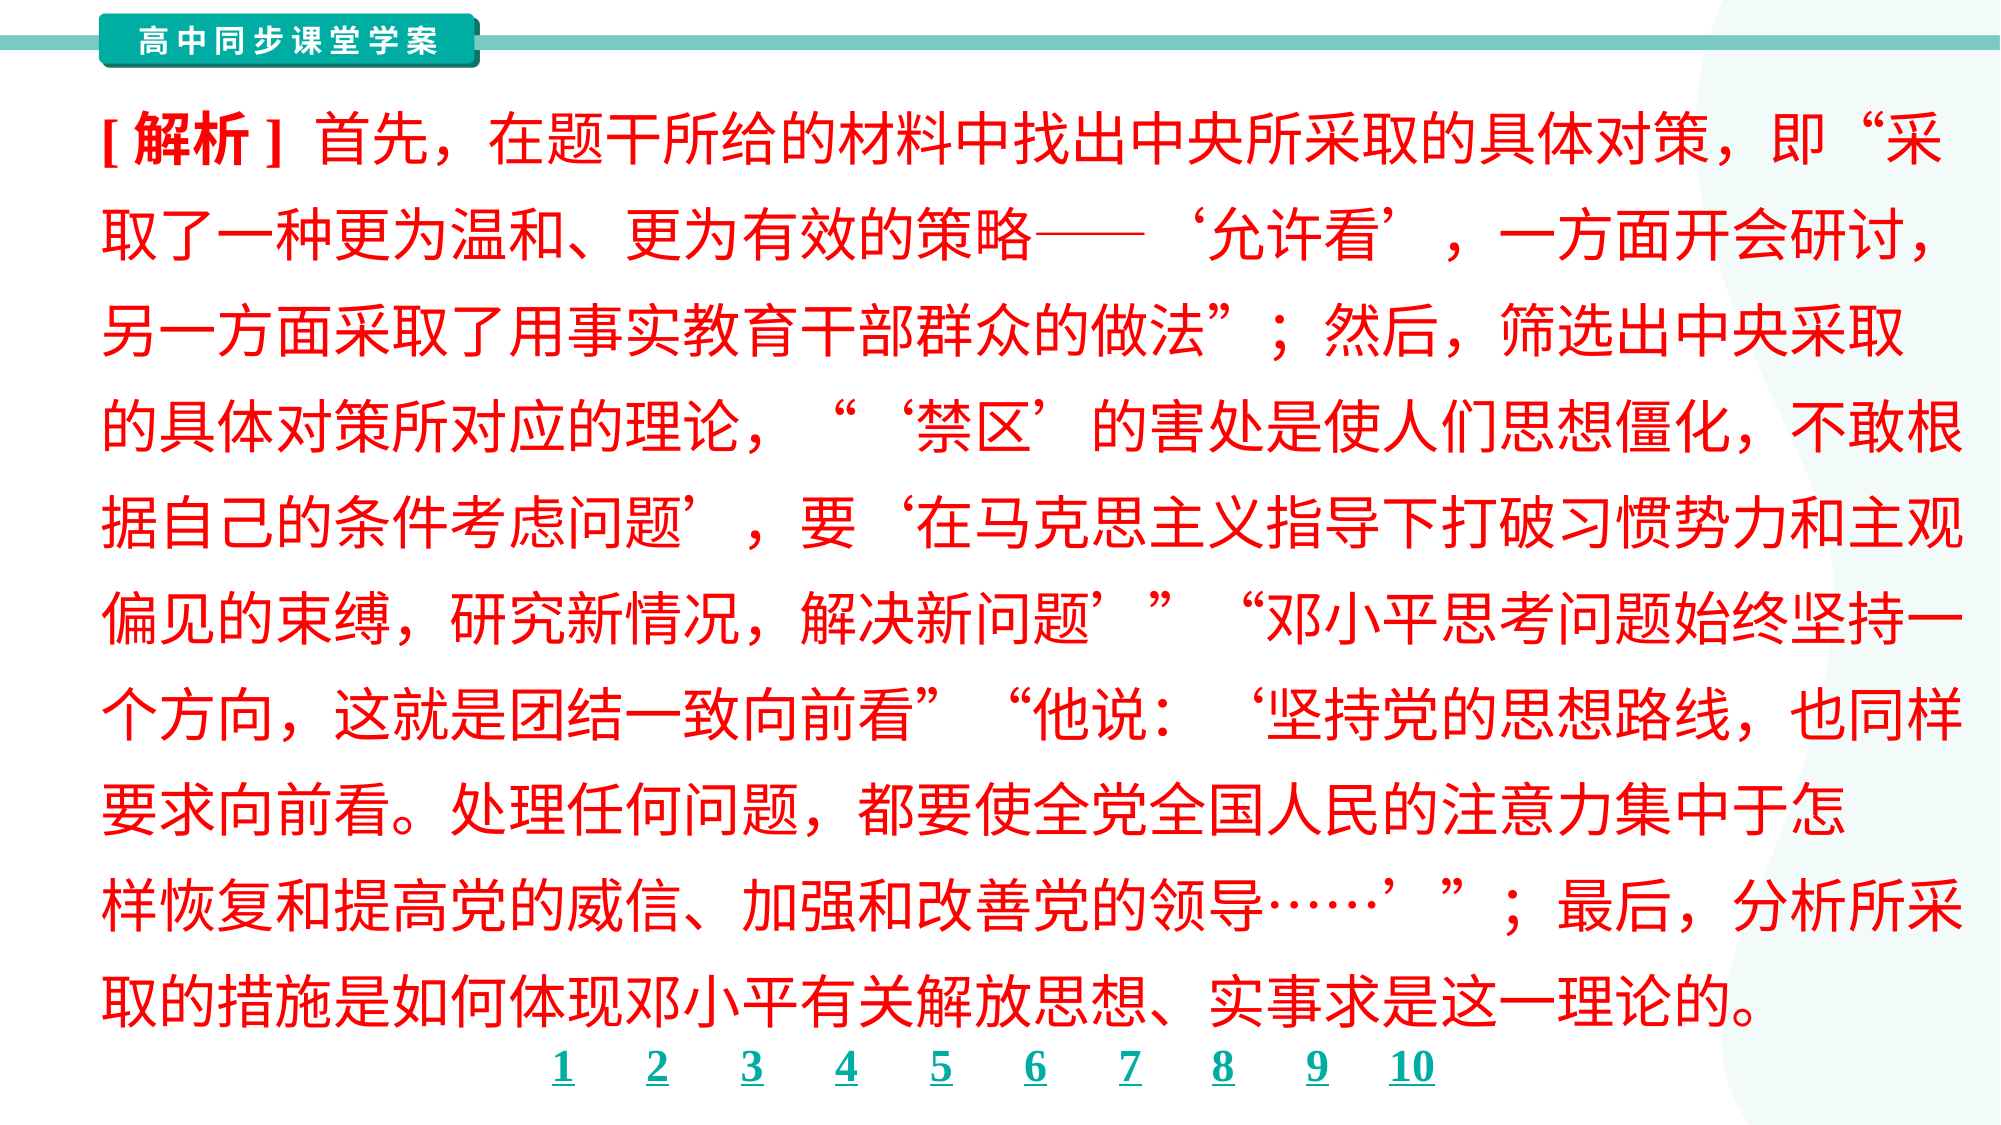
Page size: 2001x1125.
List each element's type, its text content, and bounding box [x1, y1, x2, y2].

picture [0, 0, 2000, 1125]
text_box [解析] 首先，在题干所给的材料中找出中央所采取的具体对策，即“采 取了一种更为温和、更为有效的策略——‘允许看’，一方面开会研讨， 另一方面采取了用事实教育干部群众的做法”；然后，筛选出中央采取 的具体对策所对应的理论，“‘禁区’的害处是使人们思想僵化，不敢根 据自己的条件考虑问题’，要‘在马克思主义指导下打破习惯势力和主观 偏见的束缚，研究新情况，解决新问题’”“邓小平思考问题始终坚持一 个方向，这就是团结一致向前看”“他说：‘坚持党的思想路线，也同样 要求向前看。处理任何问题，都要使全党全国人民的注意力集中于怎 样恢复和提高党的威信、加强和改善党的领导……’”；最后，分析所采 取的措施是如何体现邓小平有关解放思想、实事求是这一理论的。 [100, 76, 1899, 1036]
